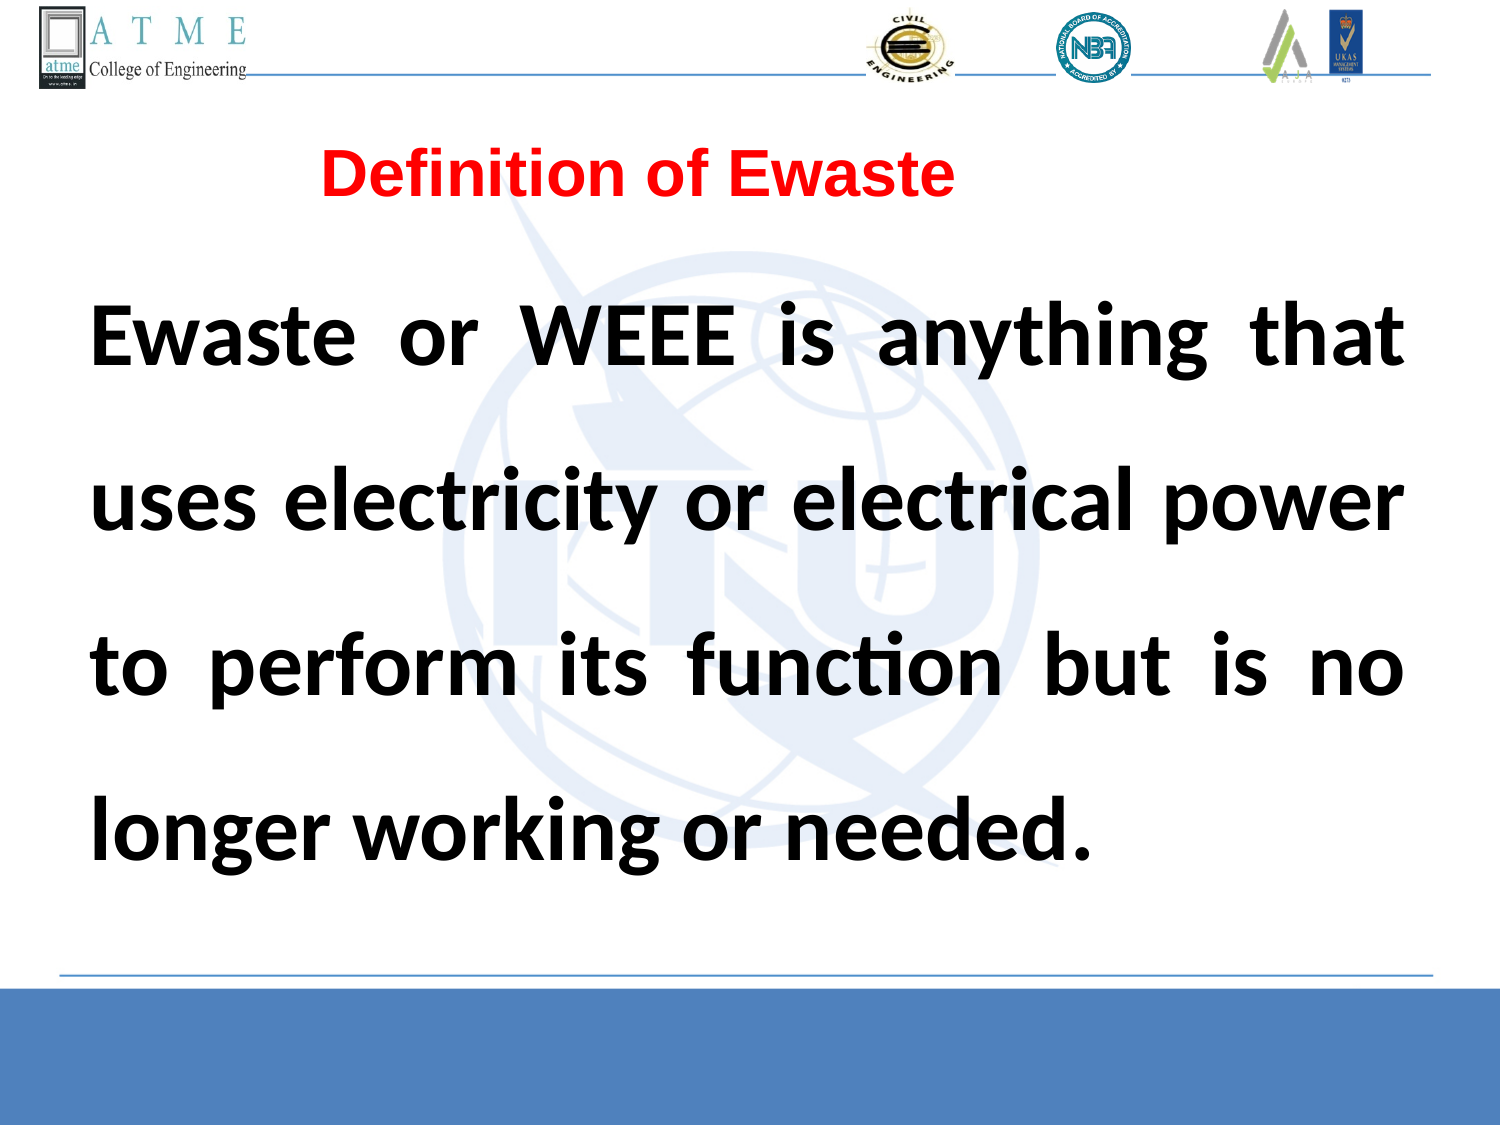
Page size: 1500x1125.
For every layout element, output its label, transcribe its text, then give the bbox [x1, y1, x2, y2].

text_box Ewaste or WEEE is anything that uses electricity or electrical power to perform its function but is no longer working or needed. [75, 141, 1423, 945]
picture [0, 0, 1500, 988]
text_box [0, 988, 1500, 1125]
text_box Definition of Ewaste [23, 92, 1236, 234]
